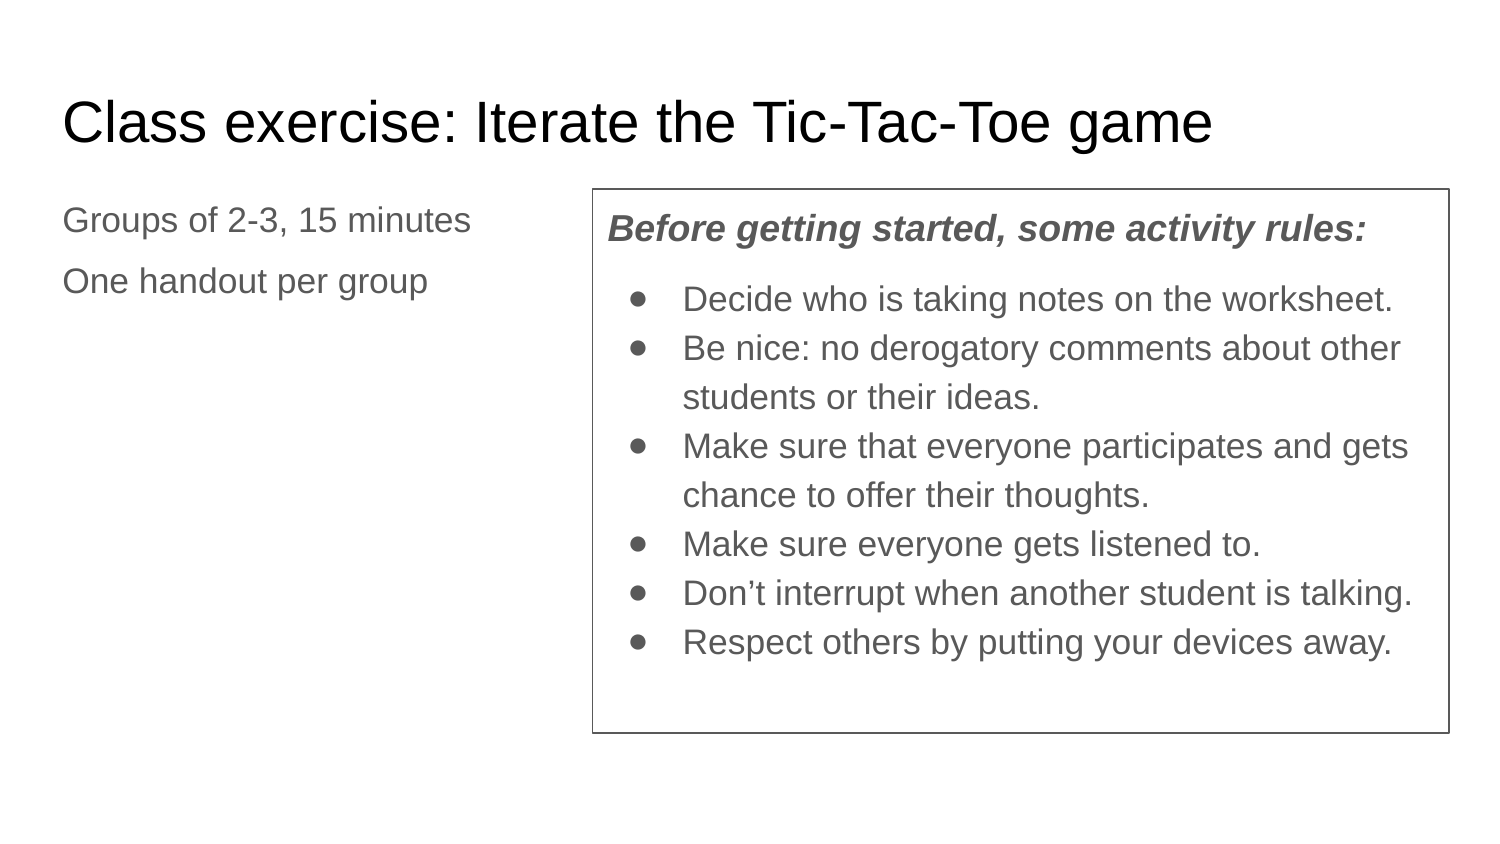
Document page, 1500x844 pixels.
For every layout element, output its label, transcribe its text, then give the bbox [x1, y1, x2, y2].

list Before getting started, some activity rules: Decide who is taking notes on the worksheet. Be nice: no derogatory comments about other students or their ideas. Make sure that everyone participates and gets chance to offer their thoughts. Make sure everyone gets listened to. Don’t interrupt when another student is talking. Respect others by putting your devices away. [592, 189, 1449, 733]
list Groups of 2-3, 15 minutes One handout per group [51, 189, 567, 750]
title Class exercise: Iterate the Tic-Tac-Toe game [51, 72, 1449, 167]
